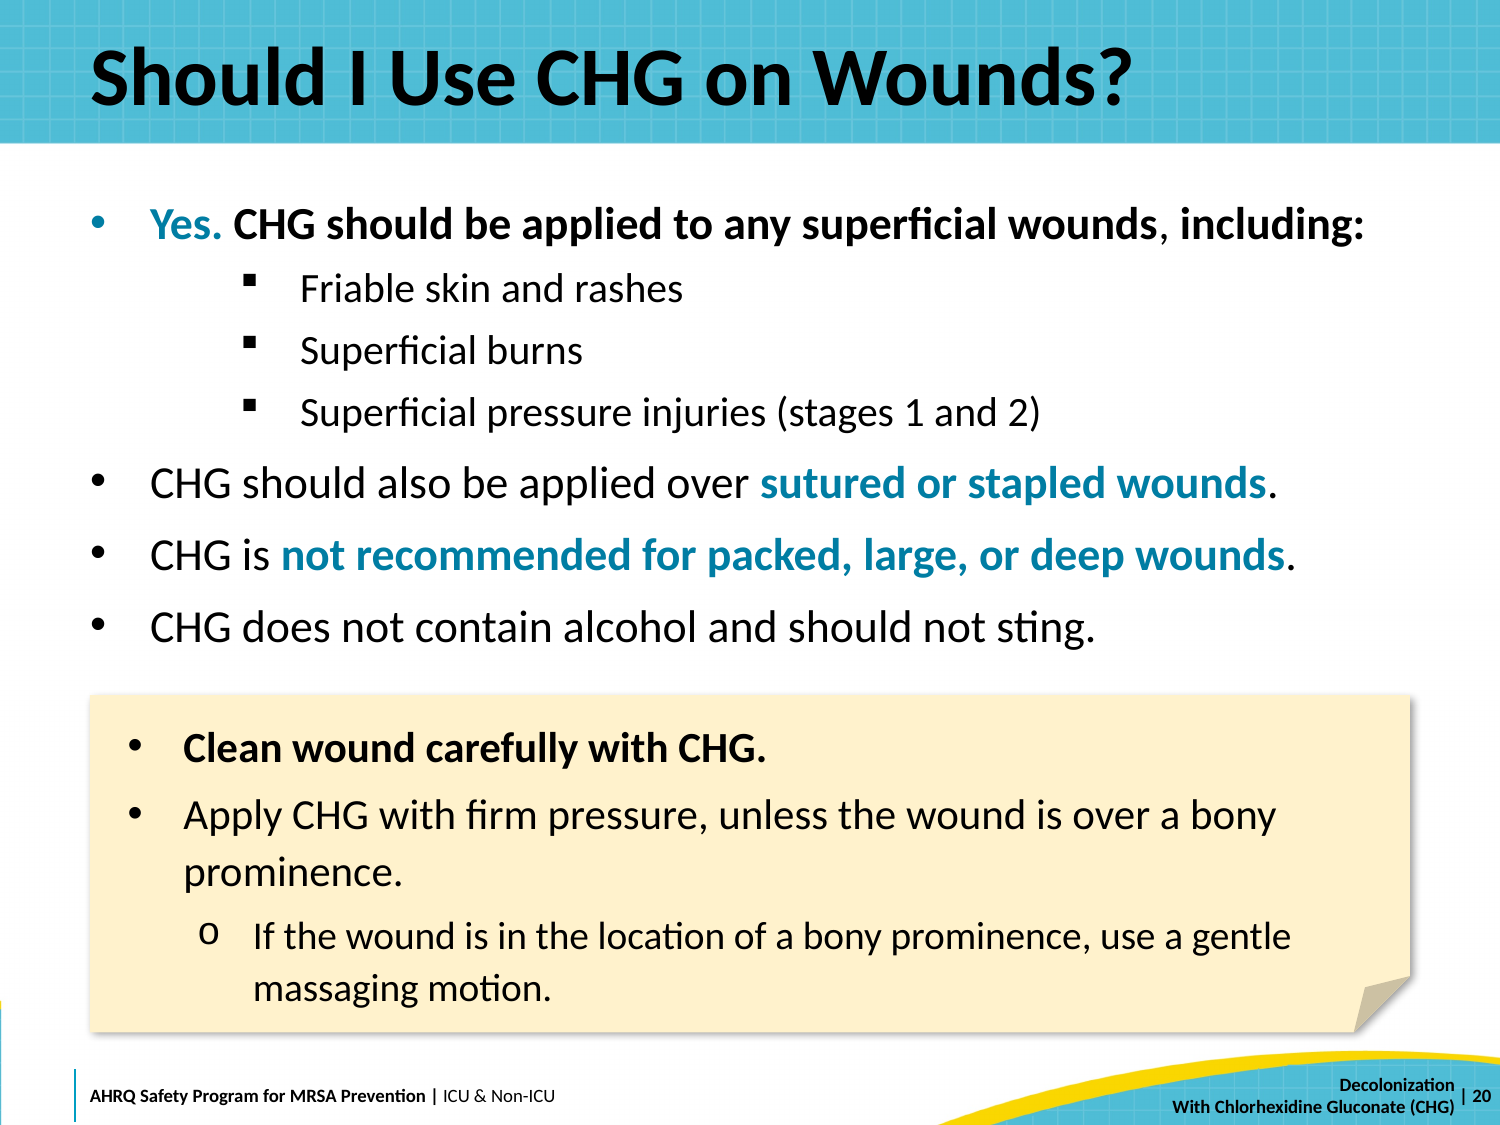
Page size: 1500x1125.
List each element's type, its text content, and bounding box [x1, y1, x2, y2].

picture [0, 0, 1500, 1125]
list Clean wound carefully with CHG. Apply CHG with firm pressure, unless the wound is over a bony prominence. If the wound is in the location of a bony prominence, use a gentle massaging motion. [112, 706, 1388, 1019]
slide_number | 20 [1455, 1065, 1500, 1125]
title Should I Use CHG on Wounds? [75, 0, 1425, 150]
list Yes. CHG should be applied to any superficial wounds, including: Friable skin and rashes Superficial burns Superficial pressure injuries (stages 1 and 2) CHG should also be applied over sutured or stapled wounds. CHG is not recommended for packed, large, or deep wounds. CHG does not contain alcohol and should not sting. [75, 175, 1425, 678]
text_box [88, 693, 1414, 1034]
